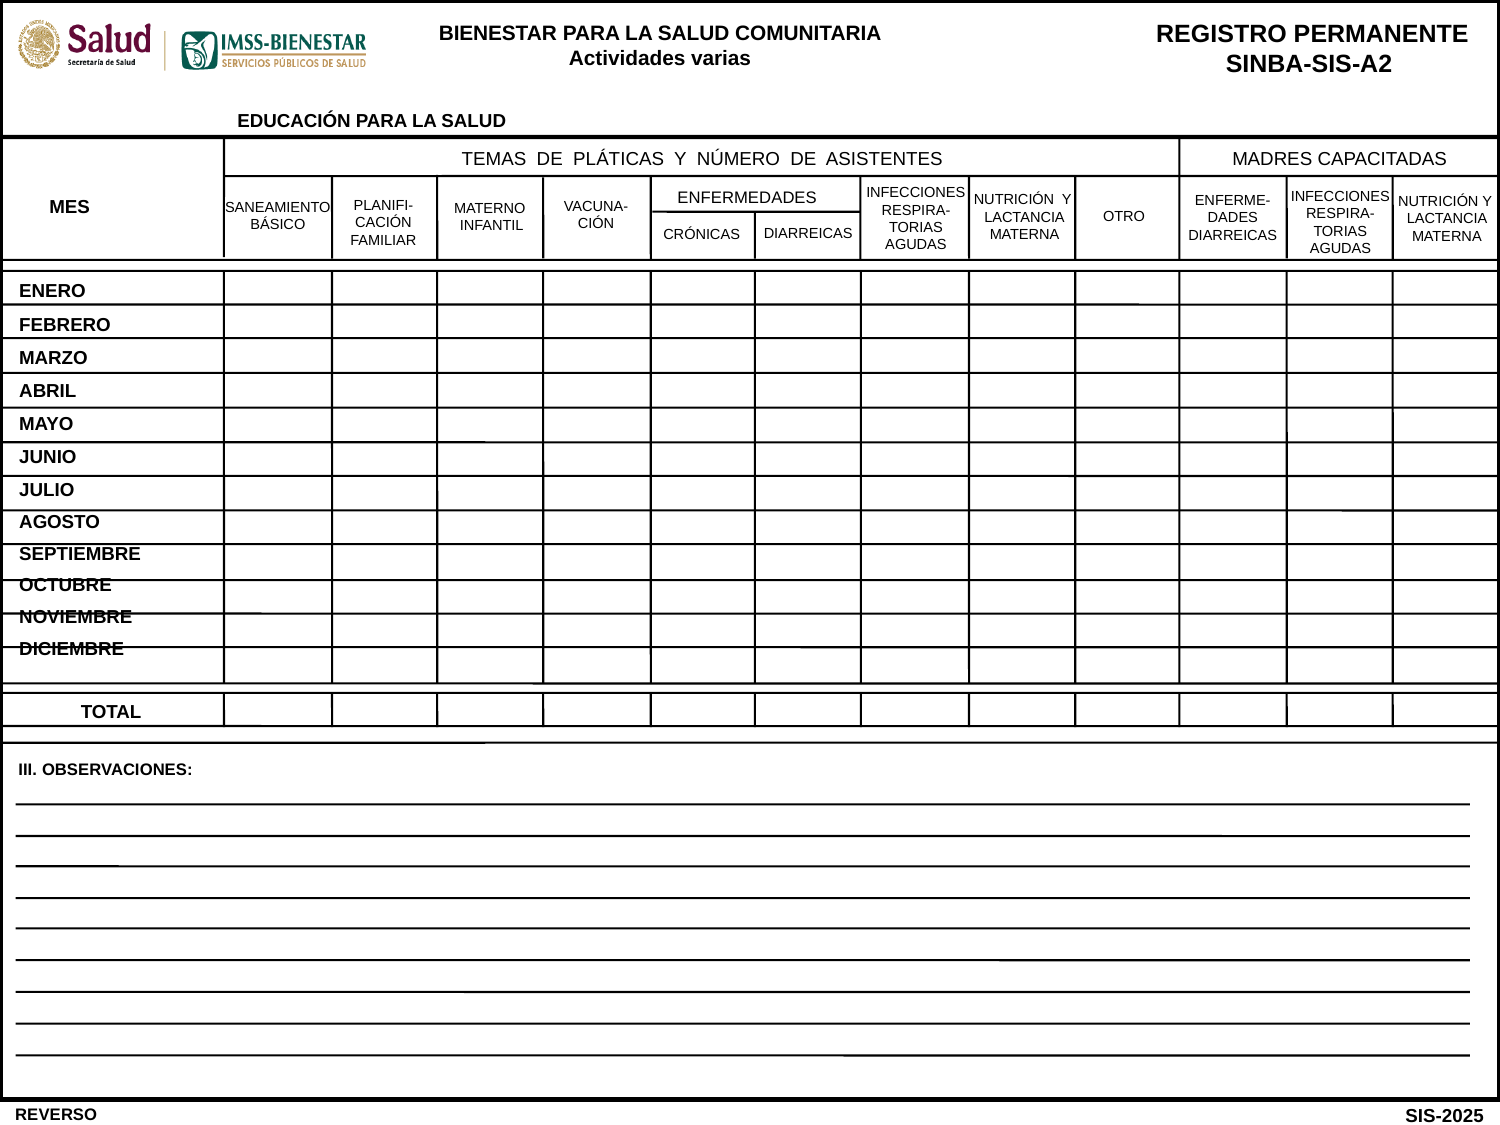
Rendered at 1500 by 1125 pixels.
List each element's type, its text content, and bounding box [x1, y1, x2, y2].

text_box PLANIFI- CACIÓN FAMILIAR [335, 188, 432, 256]
text_box DIARREICAS [748, 216, 851, 250]
text_box NUTRICIÓN Y LACTANCIA MATERNA [1381, 184, 1500, 252]
text_box VACUNA- CIÓN [549, 189, 643, 240]
text_box REVERSO [0, 1096, 132, 1125]
text_box MES [3, 186, 105, 225]
text_box MATERNO INFANTIL [439, 191, 541, 241]
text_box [0, 270, 1500, 727]
text_box INFECCIONES RESPIRA- TORIAS AGUDAS [851, 175, 981, 261]
text_box EDUCACIÓN PARA LA SALUD [222, 101, 521, 136]
text_box III. OBSERVACIONES: [3, 751, 208, 786]
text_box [15, 804, 1470, 1056]
picture [18, 19, 366, 71]
text_box MADRES CAPACITADAS [1179, 139, 1500, 177]
text_box TEMAS DE PLÁTICAS Y NÚMERO DE ASISTENTES [225, 139, 1179, 177]
text_box CRÓNICAS [648, 217, 748, 250]
text_box ENFERMEDADES [662, 179, 851, 211]
text_box OTRO [1088, 199, 1160, 232]
text_box SANEAMIENTO BÁSICO [210, 190, 346, 240]
text_box NUTRICIÓN Y LACTANCIA MATERNA [958, 182, 1091, 251]
text_box ENFERME- DADES DIARREICAS [1173, 183, 1275, 251]
text_box INFECCIONES RESPIRA- TORIAS AGUDAS [1275, 179, 1405, 264]
